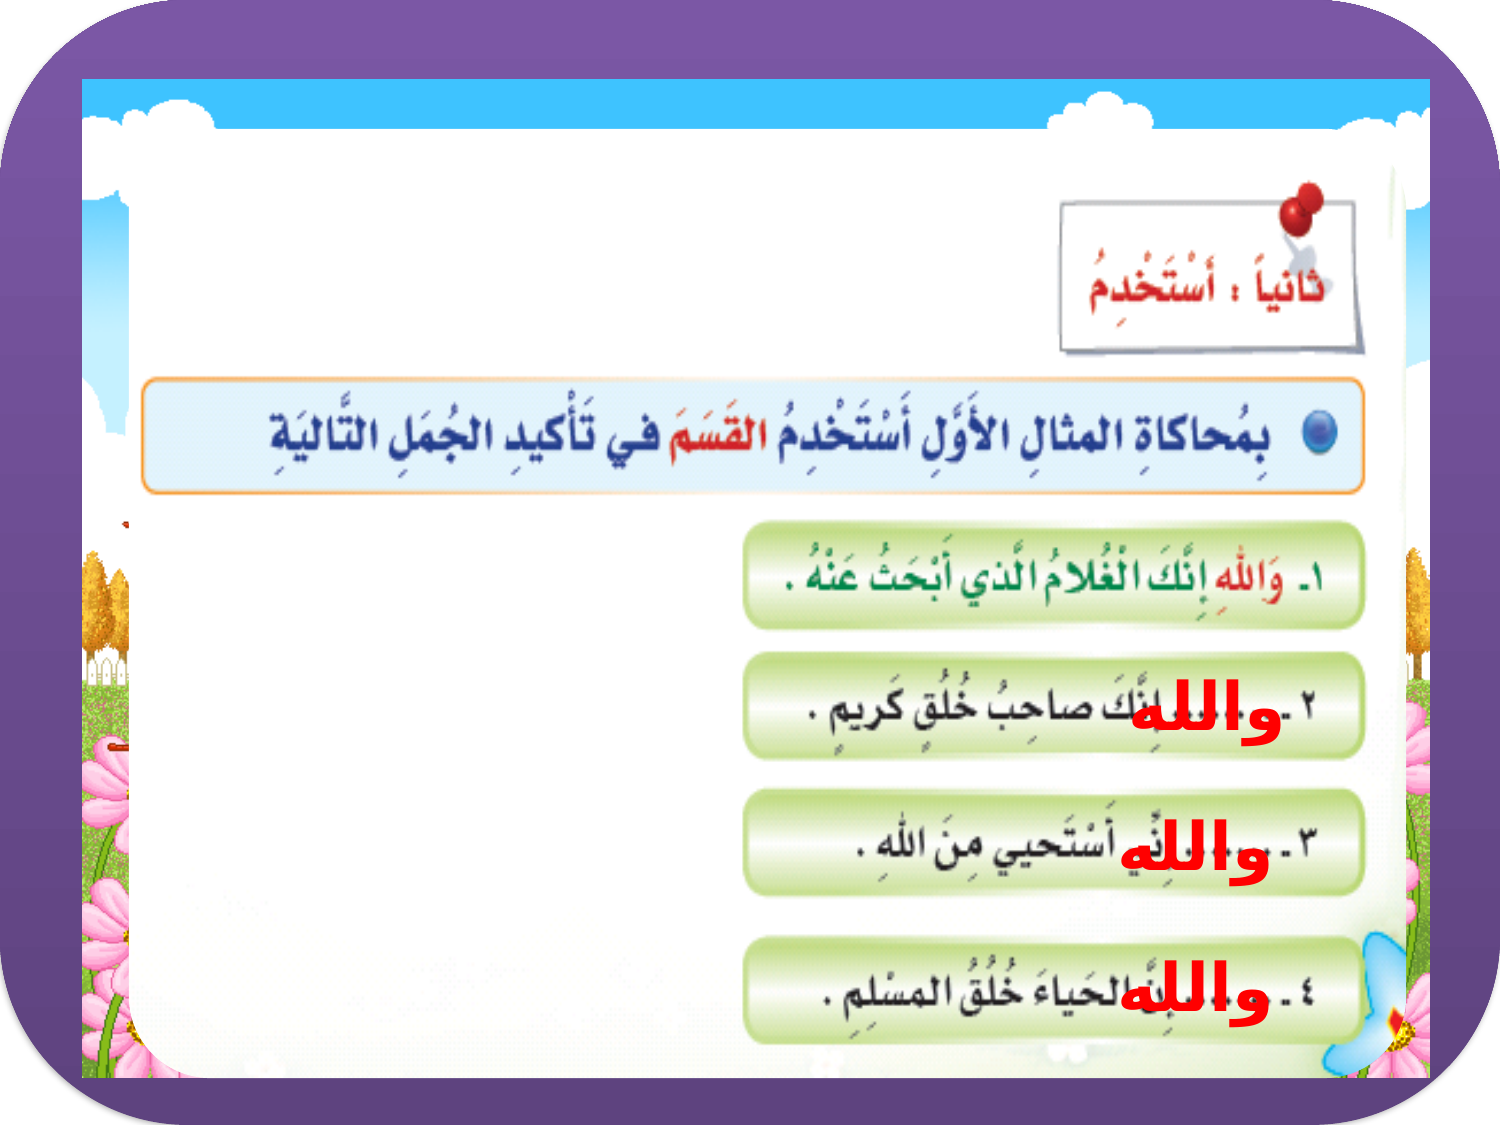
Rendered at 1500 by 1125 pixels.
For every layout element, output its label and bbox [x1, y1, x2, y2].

picture [81, 79, 1430, 1079]
text_box [0, 0, 1500, 1125]
